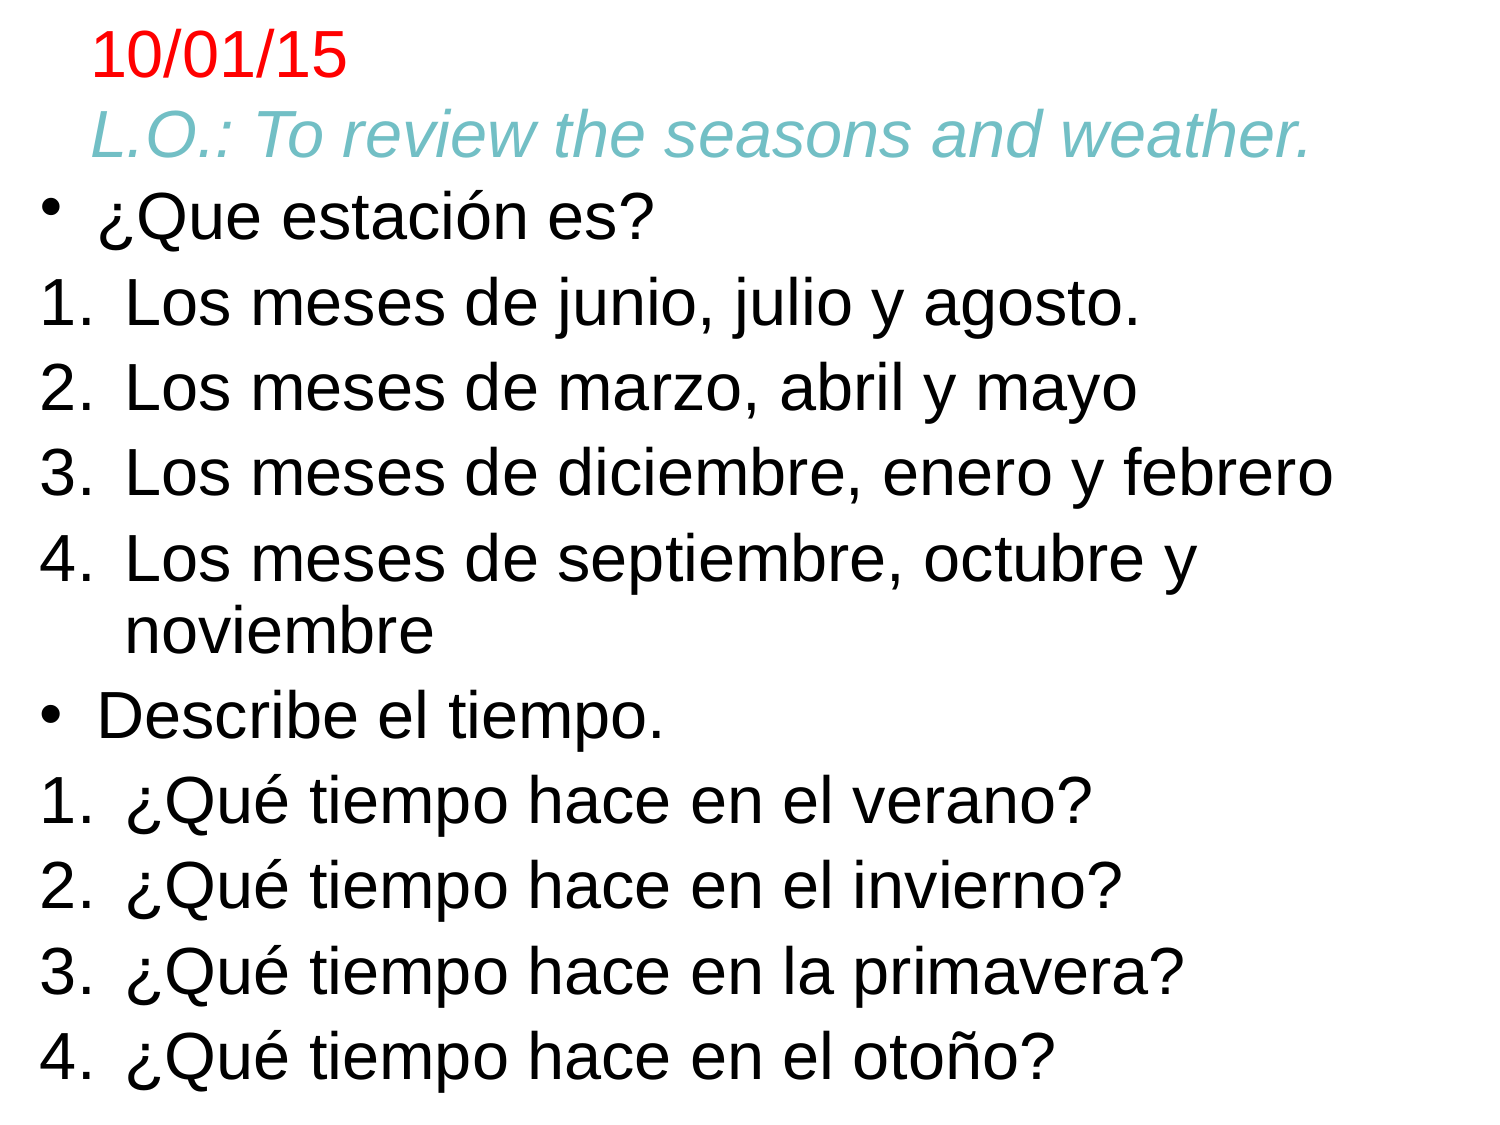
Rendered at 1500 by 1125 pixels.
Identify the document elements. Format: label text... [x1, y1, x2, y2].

list ¿Que estación es? Los meses de junio, julio y agosto. Los meses de marzo, abril y mayo Los meses de diciembre, enero y febrero Los meses de septiembre, octubre y noviembre Describe el tiempo. ¿Qué tiempo hace en el verano? ¿Qué tiempo hace en el invierno? ¿Qué tiempo hace en la primavera? ¿Qué tiempo hace en el otoño? [24, 174, 1463, 1125]
title 10/01/15 L.O.: To review the seasons and weather. [75, 37, 1425, 174]
